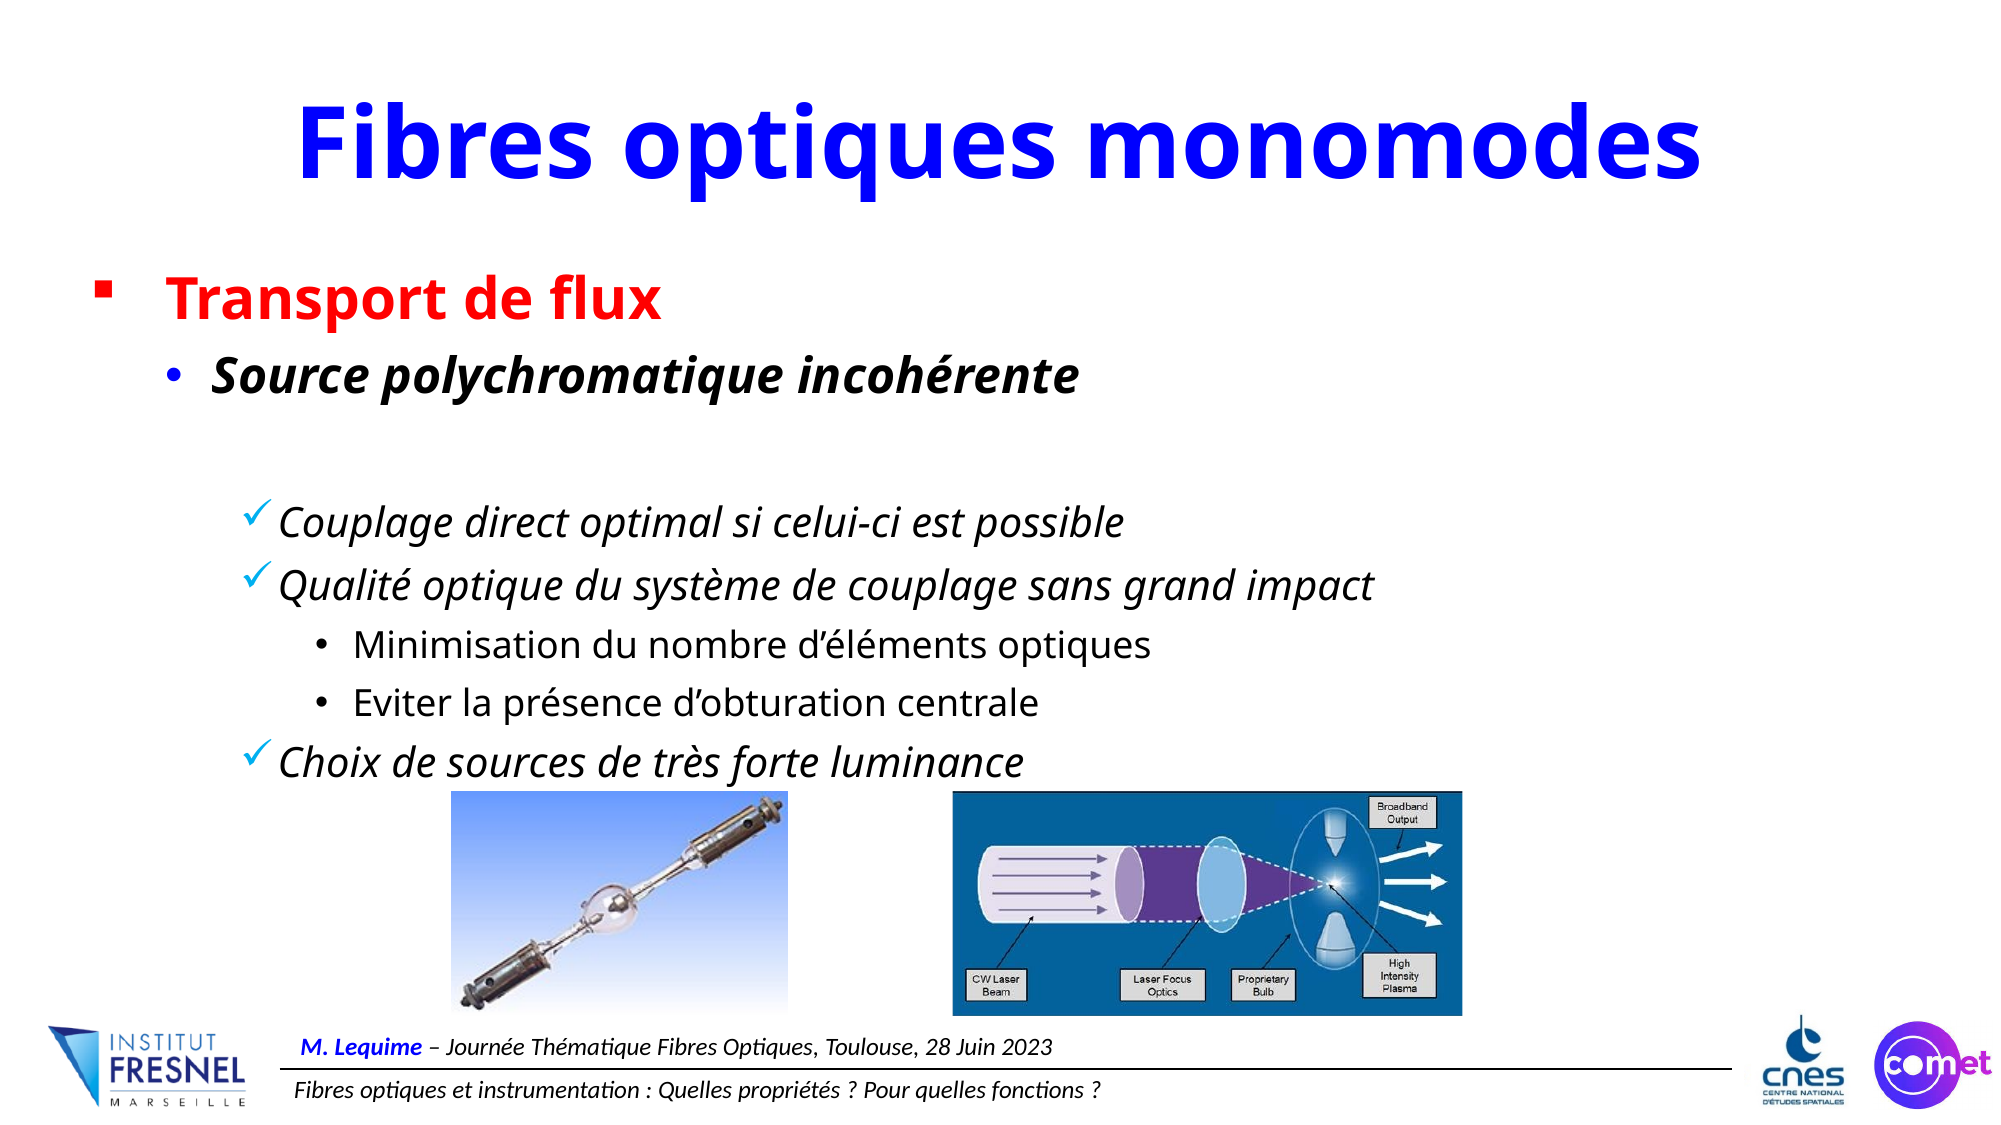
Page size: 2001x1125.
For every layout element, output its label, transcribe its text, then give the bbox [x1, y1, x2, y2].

title Fibres optiques monomodes [99, 45, 1900, 233]
picture [952, 791, 1463, 1016]
picture [1873, 1020, 1993, 1110]
picture [451, 791, 788, 1016]
picture [1744, 1009, 1857, 1122]
picture [43, 1021, 250, 1111]
